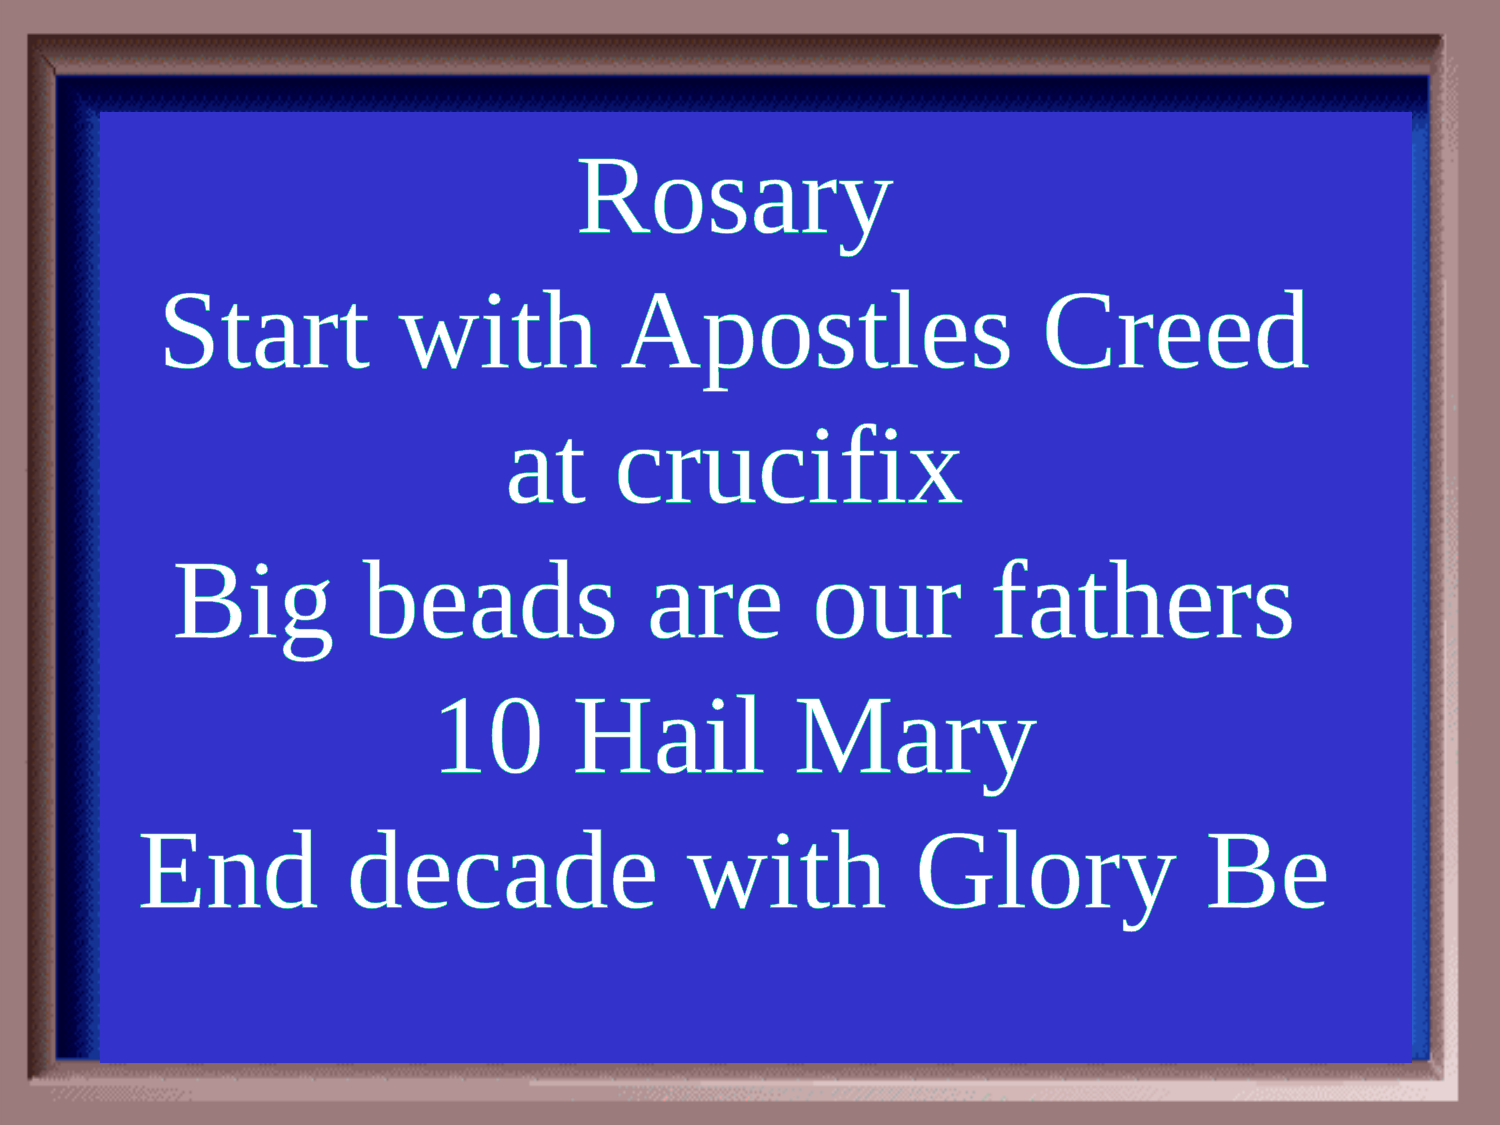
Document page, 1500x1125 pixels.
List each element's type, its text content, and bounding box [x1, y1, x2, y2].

text_box [99, 112, 1413, 1063]
text_box Rosary Start with Apostles Creed at crucifix Big beads are our fathers 10 Hail Mary End decade with Glory Be [122, 112, 1347, 938]
picture [0, 0, 1500, 1125]
